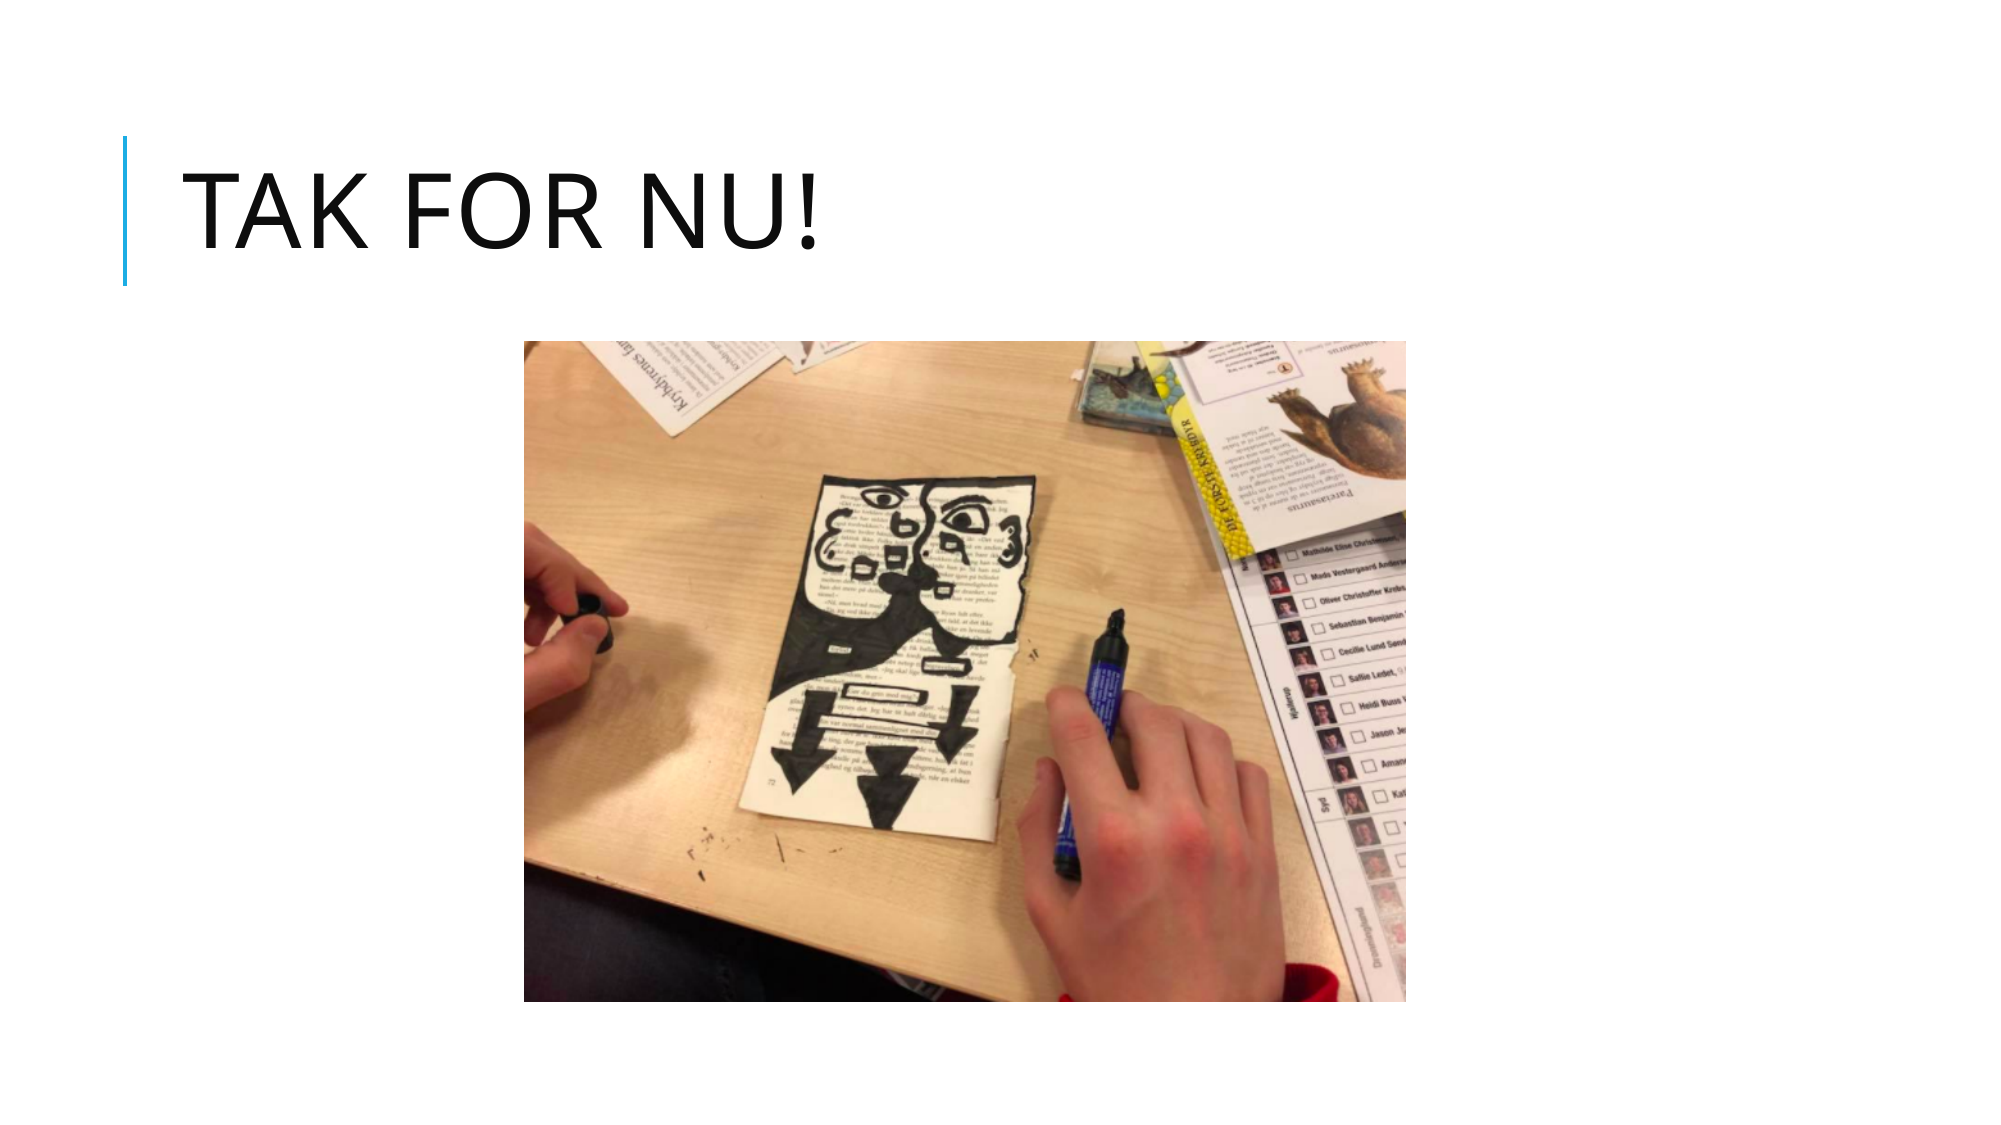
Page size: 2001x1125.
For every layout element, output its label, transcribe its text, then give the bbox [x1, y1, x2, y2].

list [524, 341, 1407, 1003]
title Tak for nu! [168, 96, 1763, 342]
